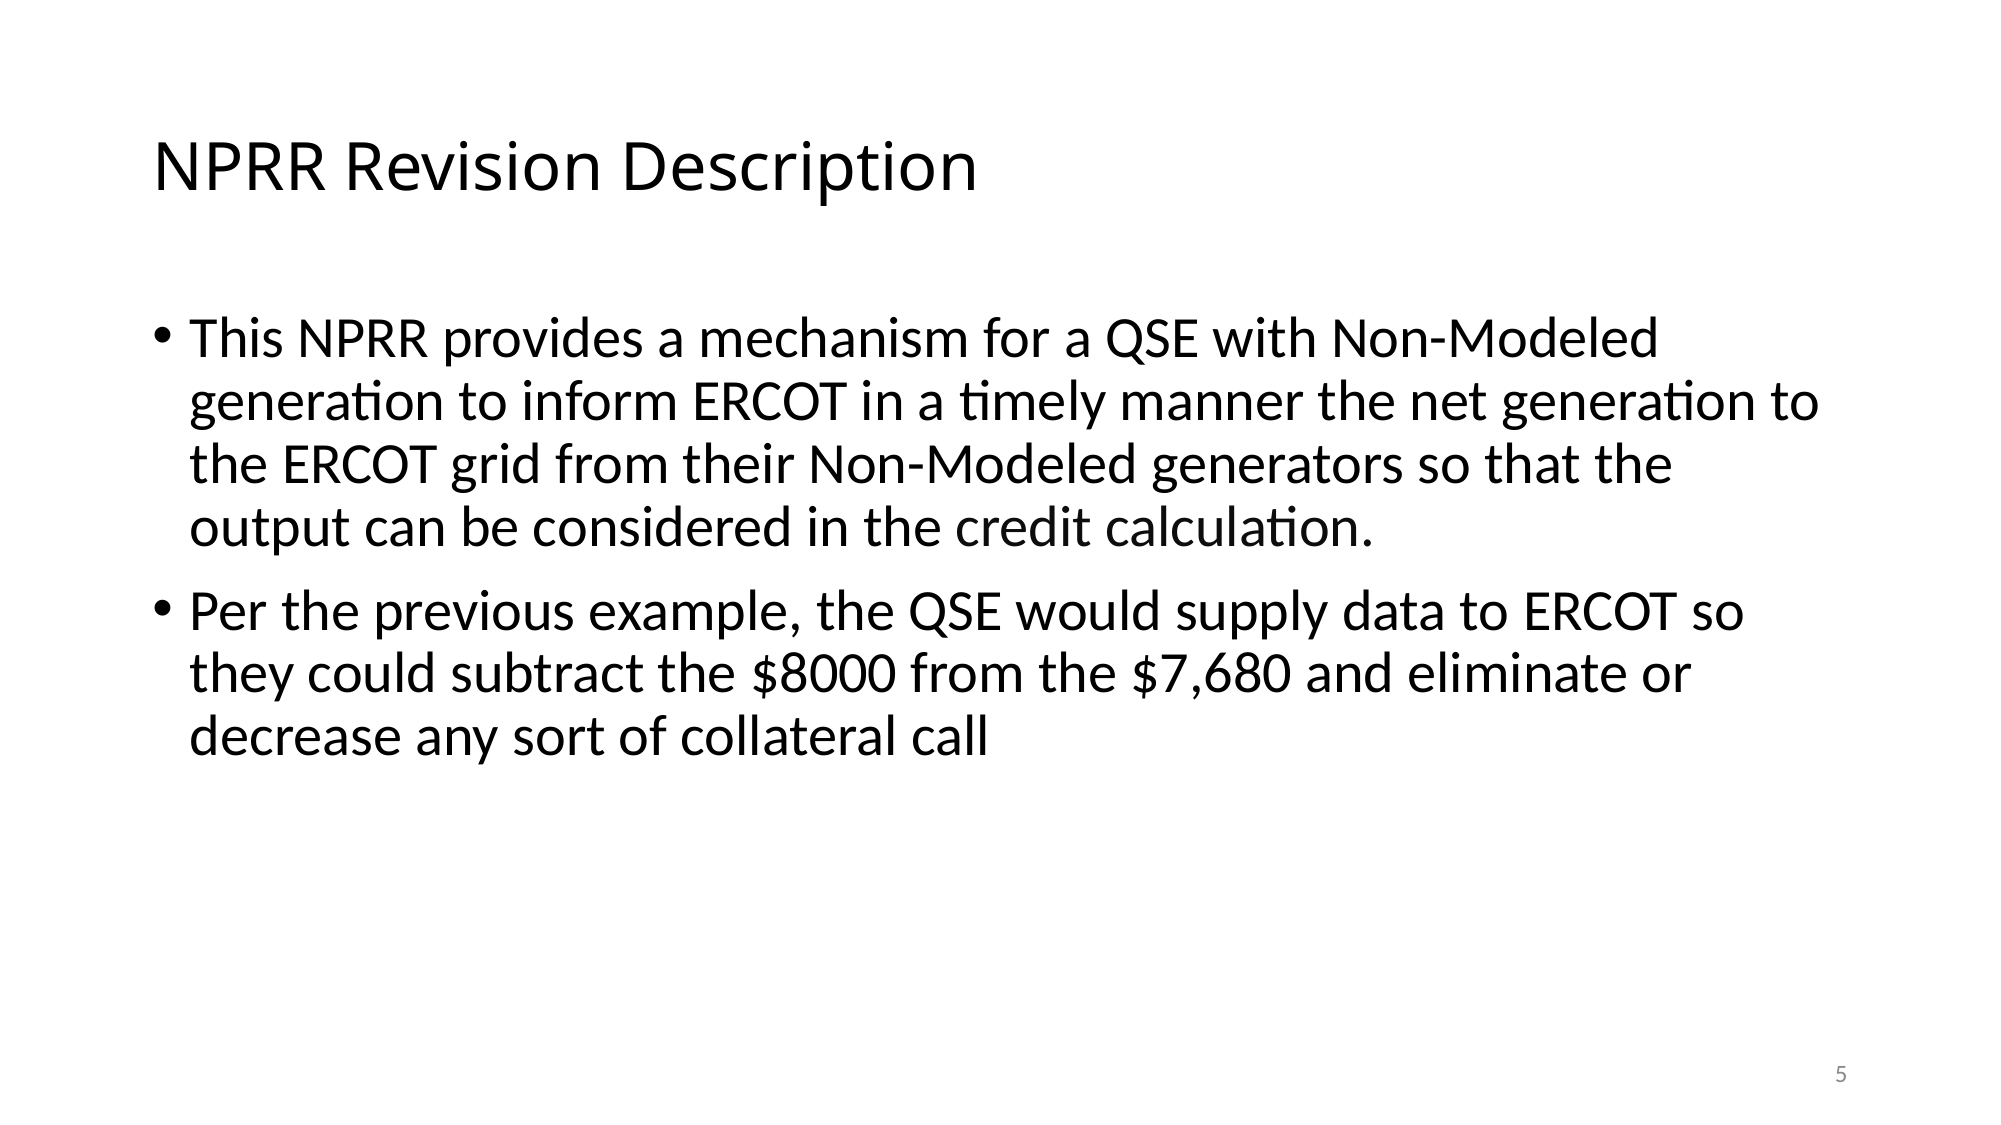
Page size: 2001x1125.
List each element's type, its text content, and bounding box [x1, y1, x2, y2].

title NPRR Revision Description [137, 59, 1863, 278]
list This NPRR provides a mechanism for a QSE with Non-Modeled generation to inform ERCOT in a timely manner the net generation to the ERCOT grid from their Non-Modeled generators so that the output can be considered in the credit calculation. Per the previous example, the QSE would supply data to ERCOT so they could subtract the $8000 from the $7,680 and eliminate or decrease any sort of collateral call [137, 299, 1863, 1014]
slide_number 5 [1412, 1042, 1863, 1103]
